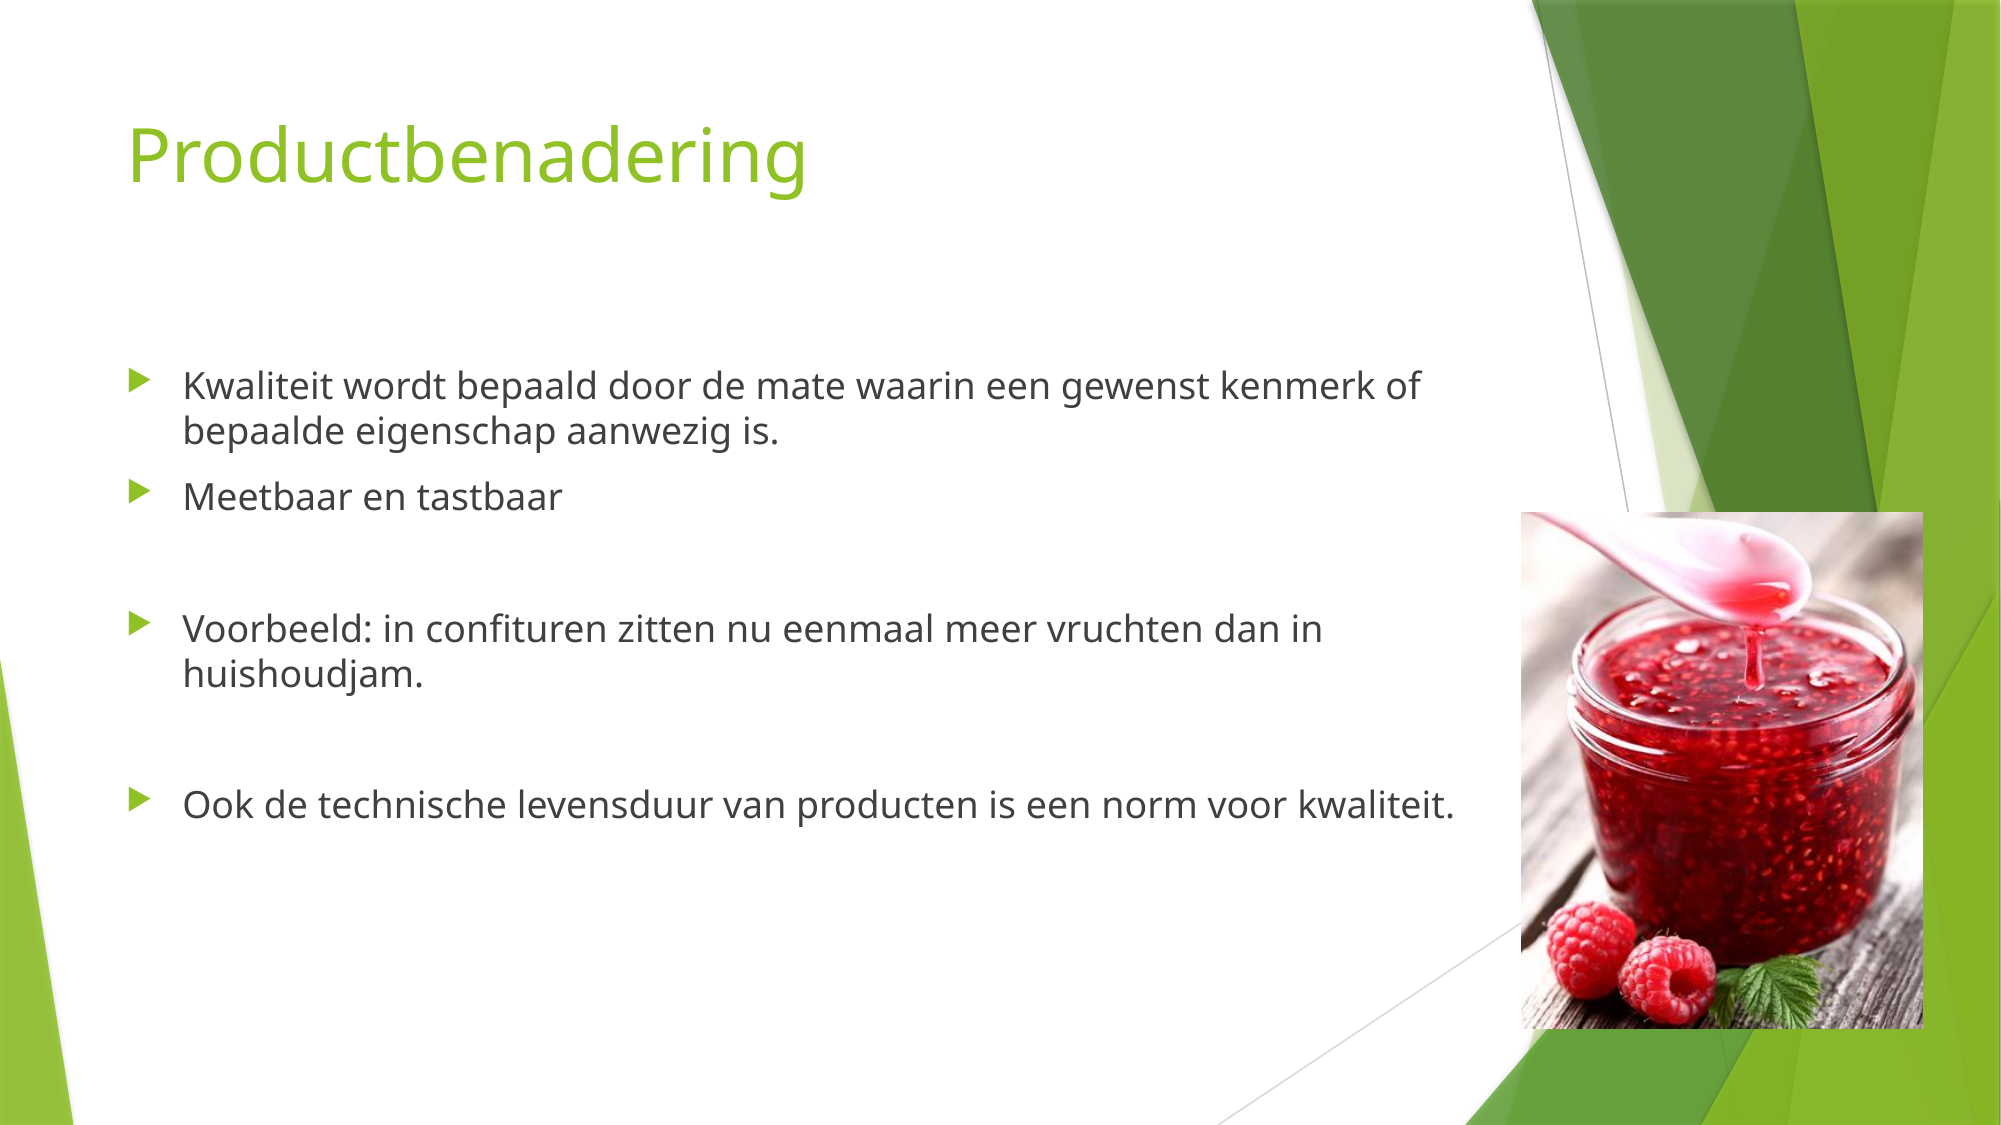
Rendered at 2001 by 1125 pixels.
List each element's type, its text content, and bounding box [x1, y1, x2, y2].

list Kwaliteit wordt bepaald door de mate waarin een gewenst kenmerk of bepaalde eigenschap aanwezig is. Meetbaar en tastbaar Voorbeeld: in confituren zitten nu eenmaal meer vruchten dan in huishoudjam. Ook de technische levensduur van producten is een norm voor kwaliteit. [111, 354, 1522, 992]
picture [1520, 512, 1924, 1030]
title Productbenadering [111, 99, 1522, 317]
